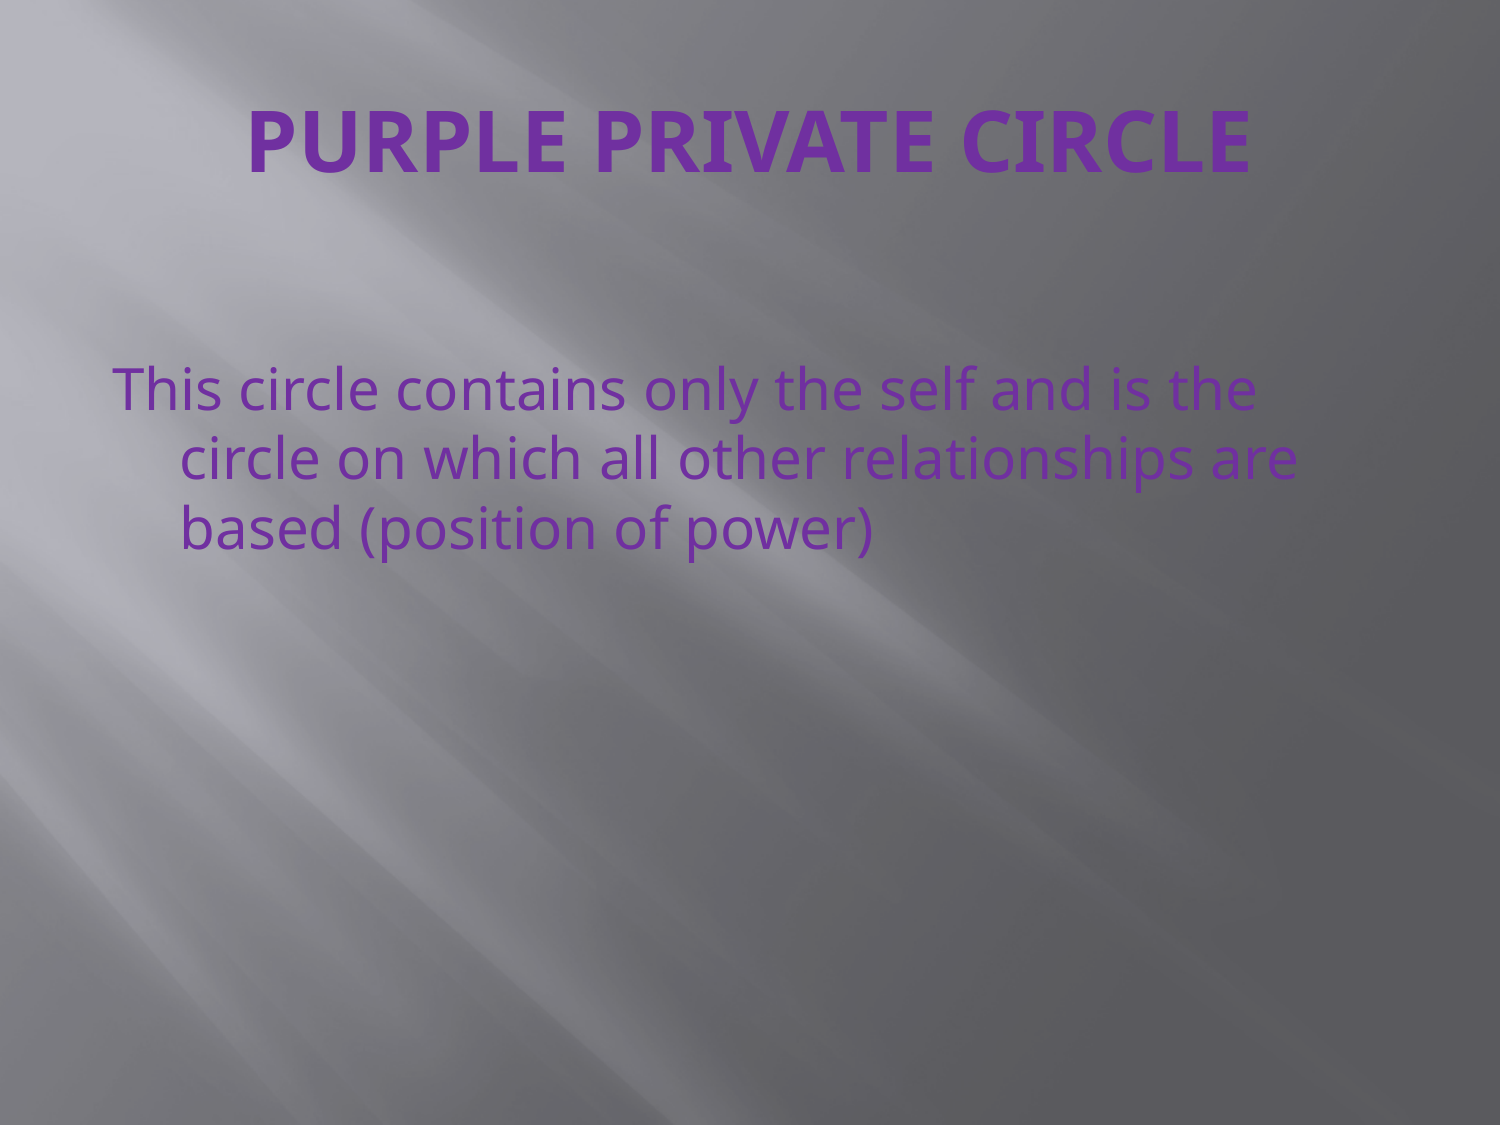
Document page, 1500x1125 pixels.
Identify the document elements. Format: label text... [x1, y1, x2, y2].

title PURPLE PRIVATE CIRCLE [75, 45, 1425, 233]
list This circle contains only the self and is the circle on which all other relationships are based (position of power) [75, 262, 1425, 1035]
